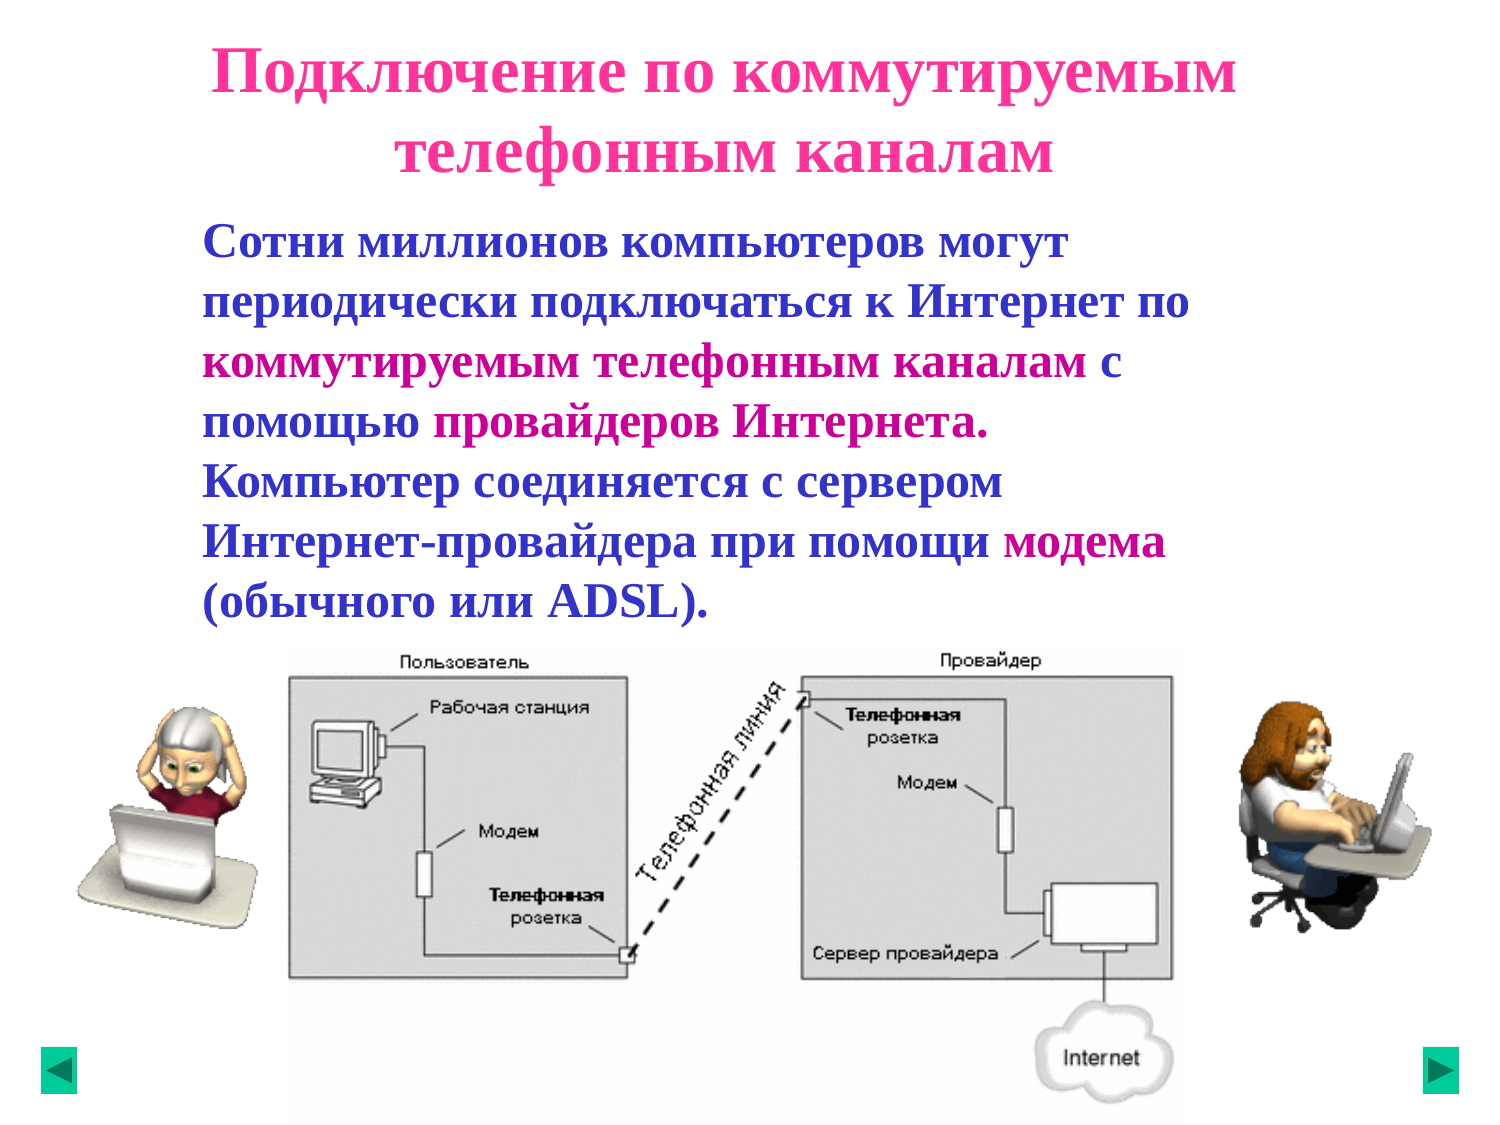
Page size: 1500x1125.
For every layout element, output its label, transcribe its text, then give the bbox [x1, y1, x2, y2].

subtitle Сотни миллионов компьютеров могут периодически подключаться к Интернет по коммутируемым телефонным каналам с помощью провайдеров Интернета. Компьютер соединяется с сервером Интернет-провайдера при помощи модема (обычного или ADSL). [187, 199, 1238, 663]
picture [287, 648, 1182, 1125]
title Подключение по коммутируемым телефонным каналам [87, 24, 1363, 188]
text_box [41, 1046, 77, 1094]
picture [52, 703, 277, 989]
picture [1210, 692, 1448, 953]
text_box [1423, 1046, 1459, 1094]
